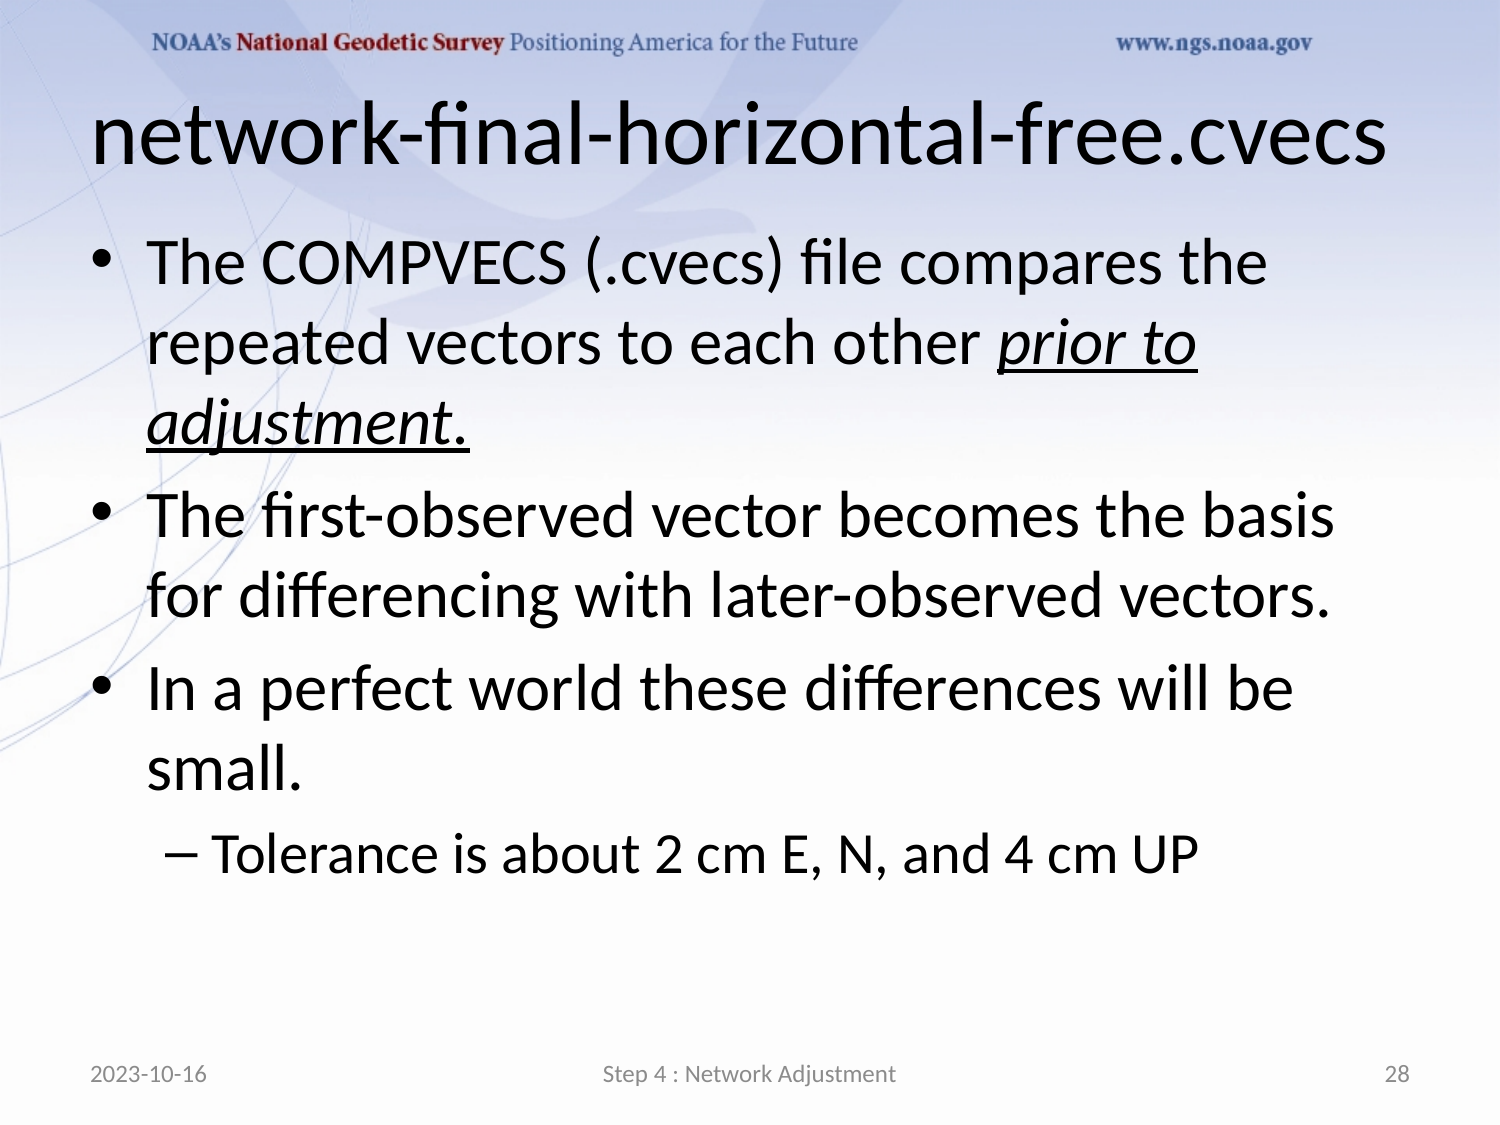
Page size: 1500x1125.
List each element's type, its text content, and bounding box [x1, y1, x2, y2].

list The COMPVECS (.cvecs) file compares the repeated vectors to each other prior to adjustment. The first-observed vector becomes the basis for differencing with later-observed vectors. In a perfect world these differences will be small. Tolerance is about 2 cm E, N, and 4 cm UP [74, 209, 1426, 1021]
slide_number 28 [1074, 1042, 1425, 1103]
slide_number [75, 1042, 425, 1103]
footer Step 4 : Network Adjustment [512, 1042, 988, 1103]
title network-final-horizontal-free.cvecs [74, 74, 1426, 181]
picture [0, 0, 1500, 1125]
